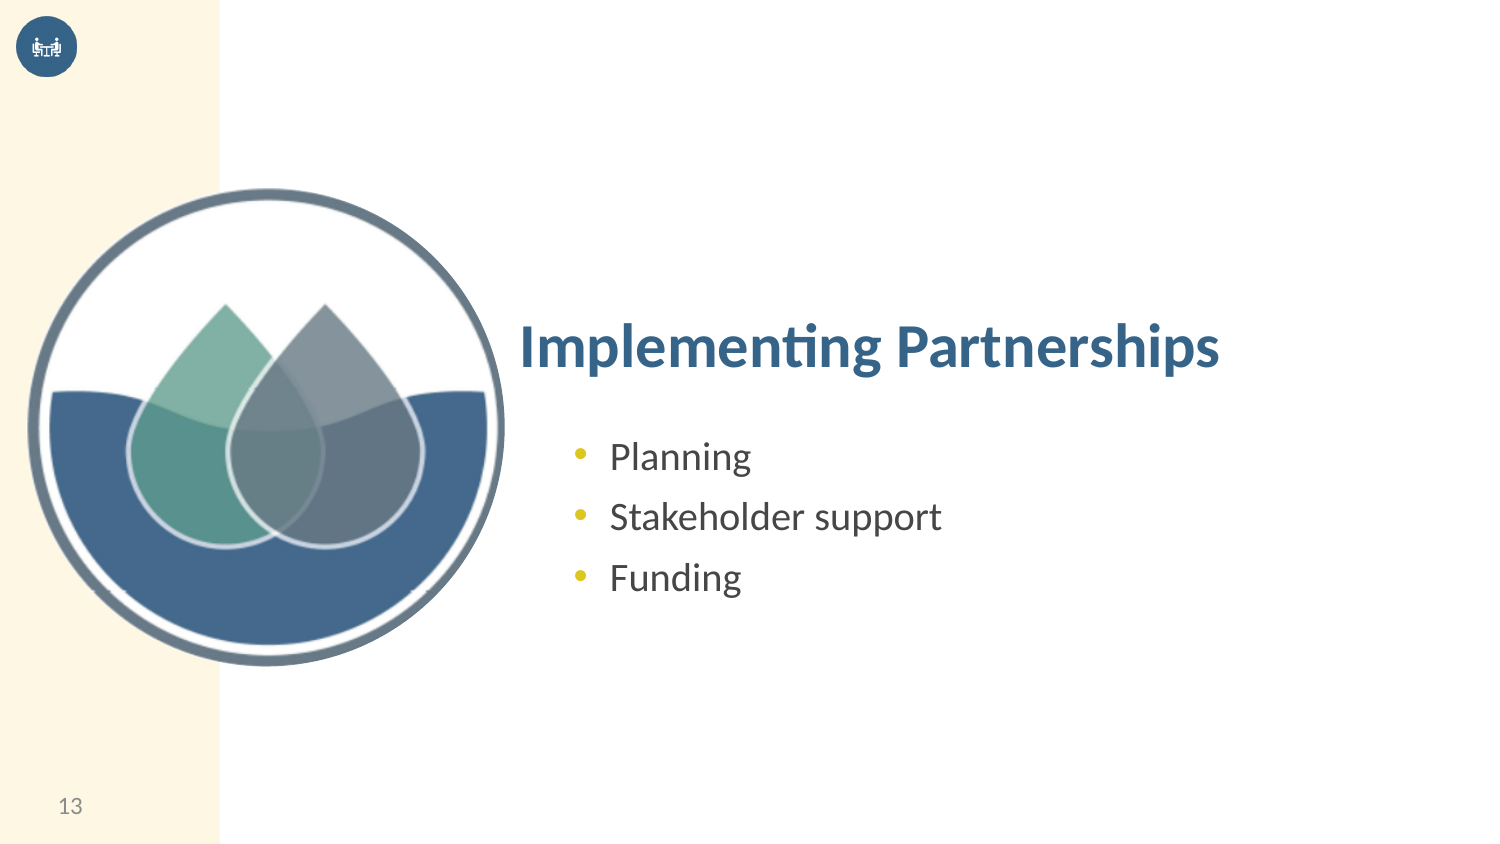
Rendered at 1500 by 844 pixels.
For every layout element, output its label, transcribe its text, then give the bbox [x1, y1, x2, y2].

title Implementing Partnerships [504, 255, 1373, 442]
slide_number 13 [16, 782, 124, 828]
picture [16, 16, 77, 77]
text_box Planning Stakeholder support Funding [558, 421, 1319, 608]
